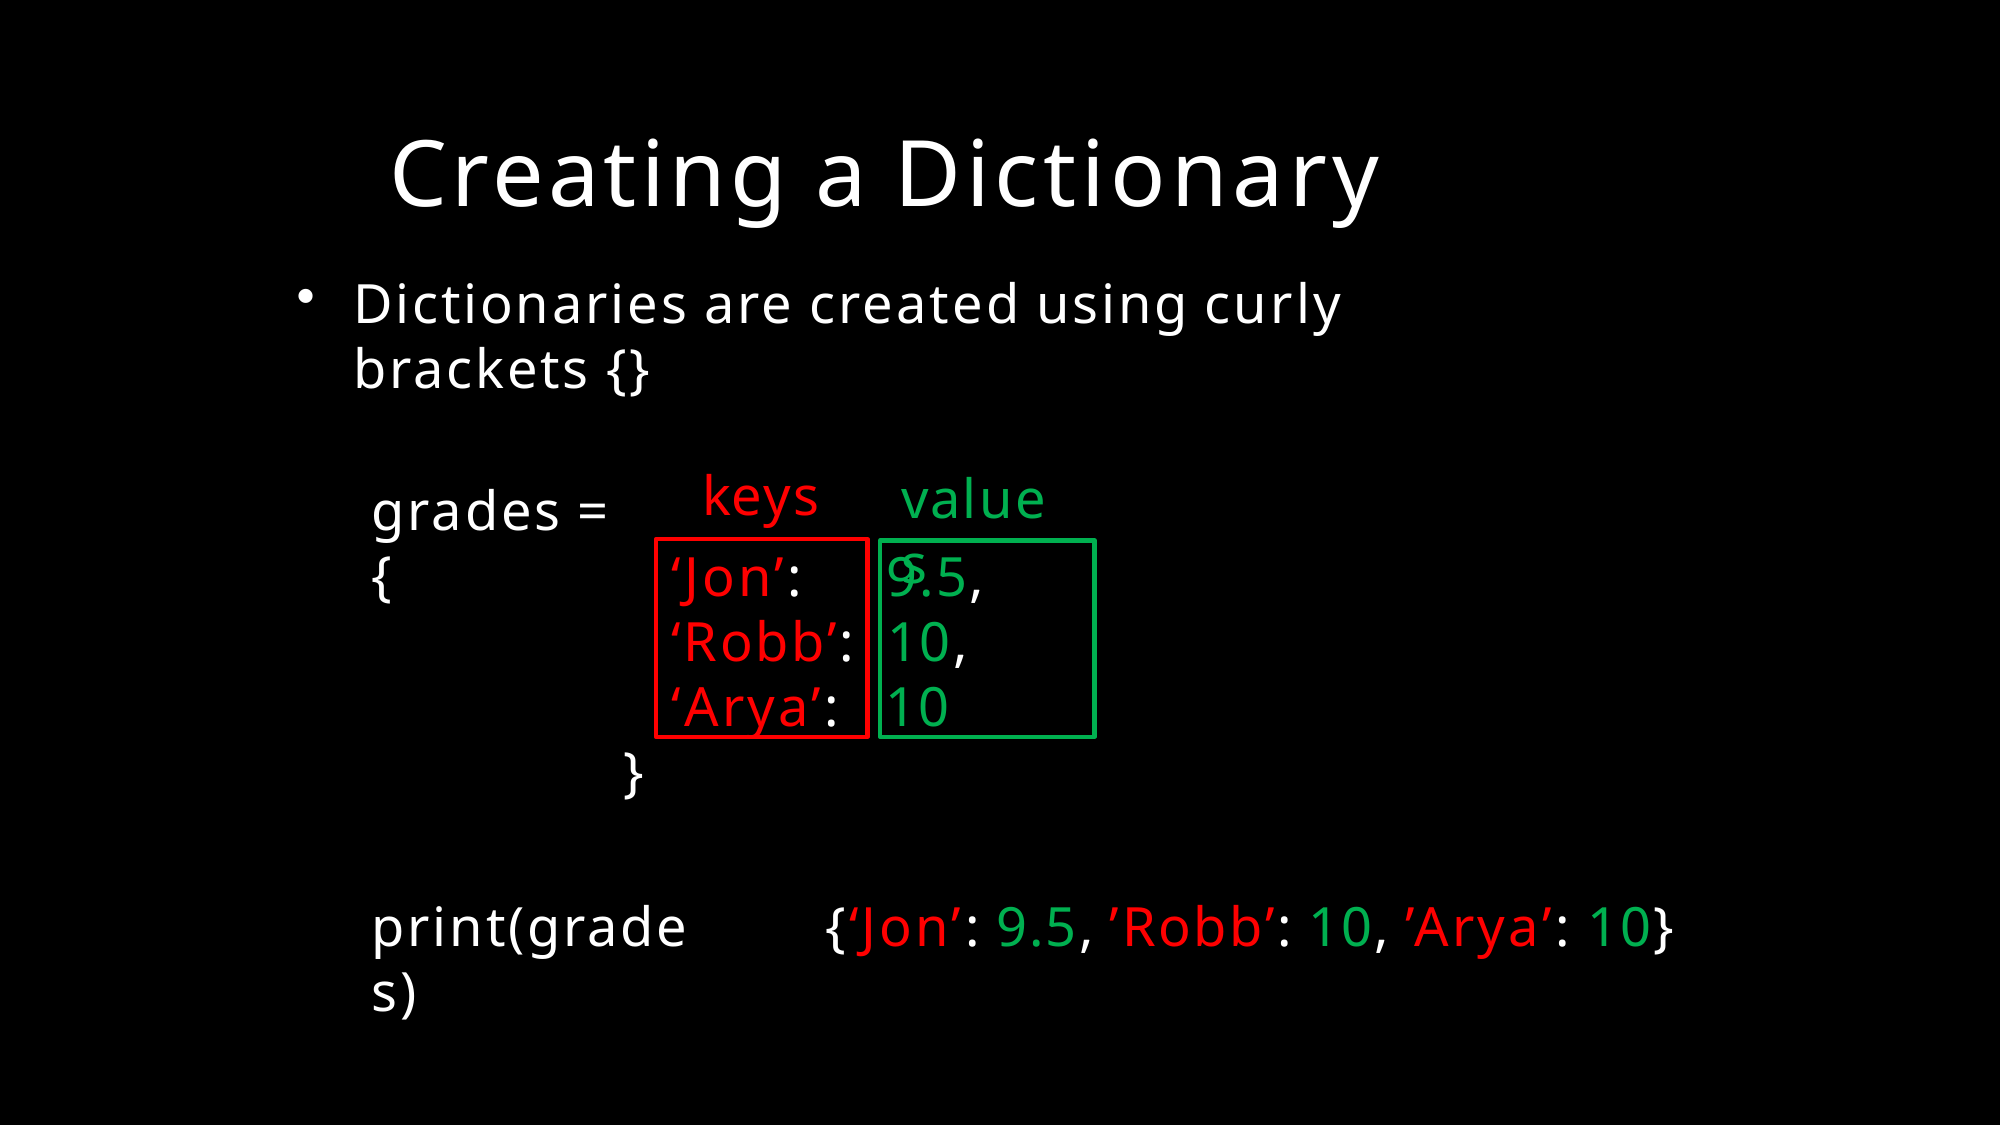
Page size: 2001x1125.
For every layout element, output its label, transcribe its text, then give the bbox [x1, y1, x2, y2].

text_box 9.5, 10, 10 [880, 540, 1095, 737]
text_box Dictionaries are created using curly brackets {} [294, 267, 1592, 400]
text_box ‘Jon’: ‘Robb’: ‘Arya’: [655, 539, 868, 737]
title Creating a Dictionary [387, 73, 2000, 264]
text_box print(grades) [369, 890, 720, 1023]
text_box {‘Jon’: 9.5, ’Robb’: 10, ’Arya’: 10} [823, 890, 1692, 958]
text_box } [621, 734, 647, 802]
text_box keys [699, 459, 822, 527]
text_box values [899, 462, 1074, 595]
text_box grades = { [369, 474, 637, 607]
